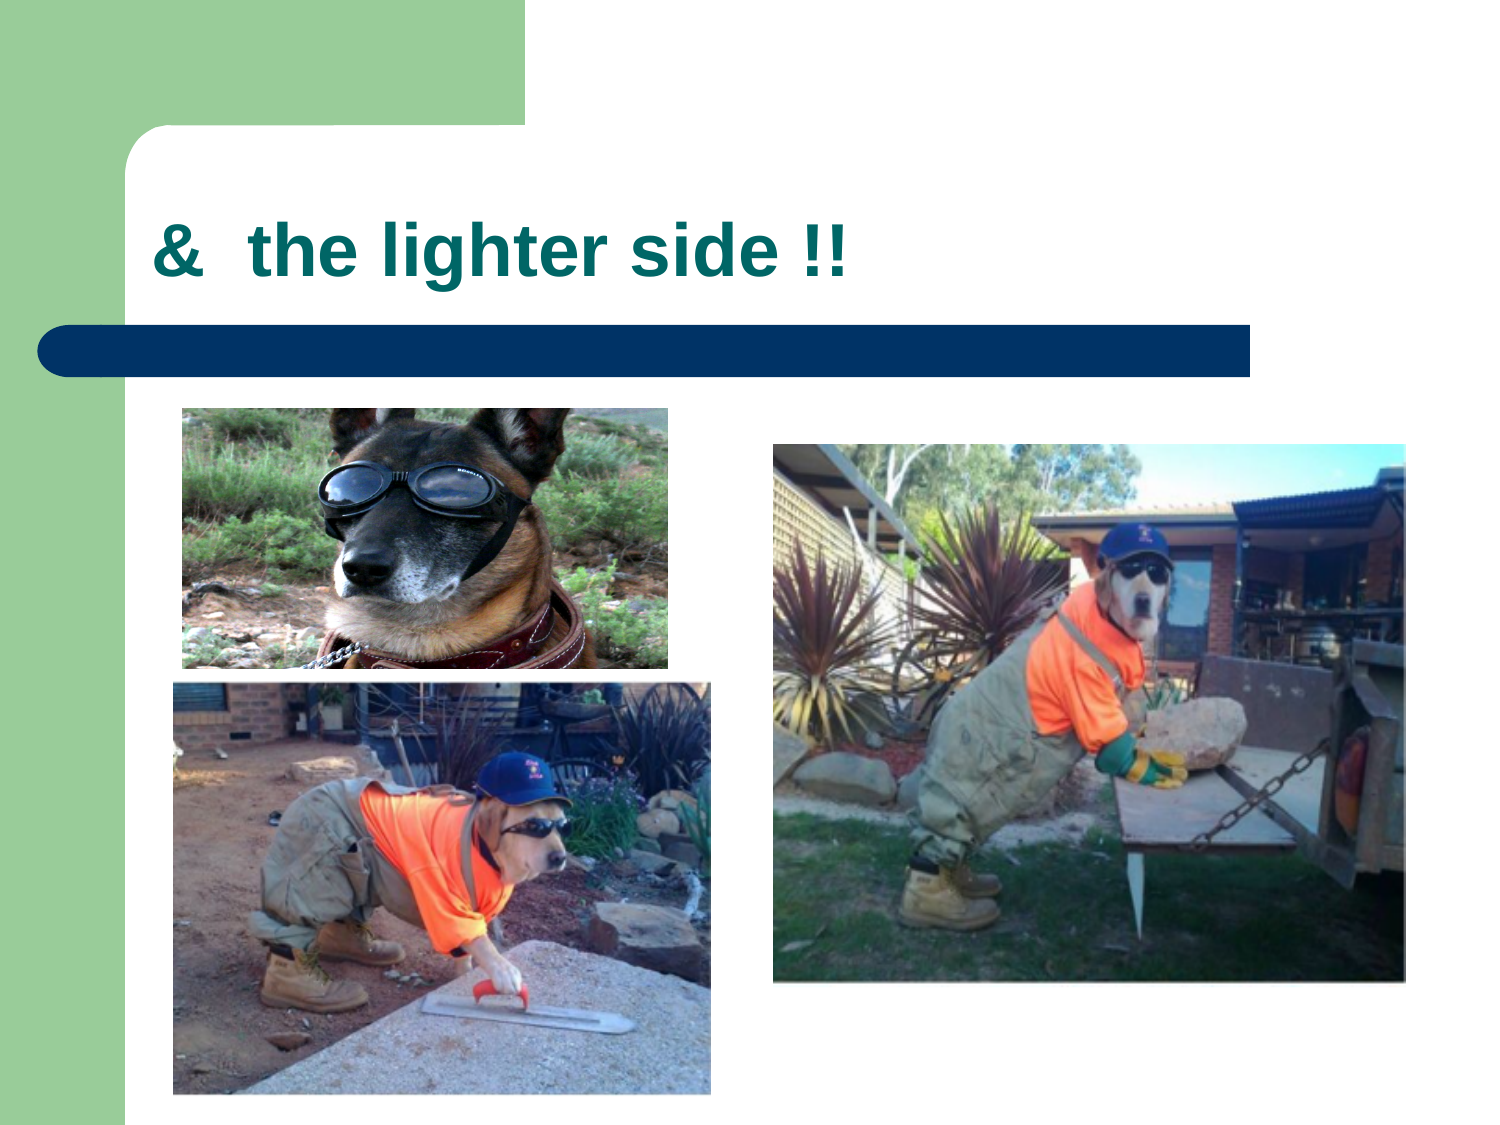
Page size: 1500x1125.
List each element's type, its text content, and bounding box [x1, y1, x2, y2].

picture [773, 444, 1407, 990]
picture [182, 408, 668, 669]
title & the lighter side !! [136, 136, 1414, 301]
picture [172, 680, 711, 1099]
